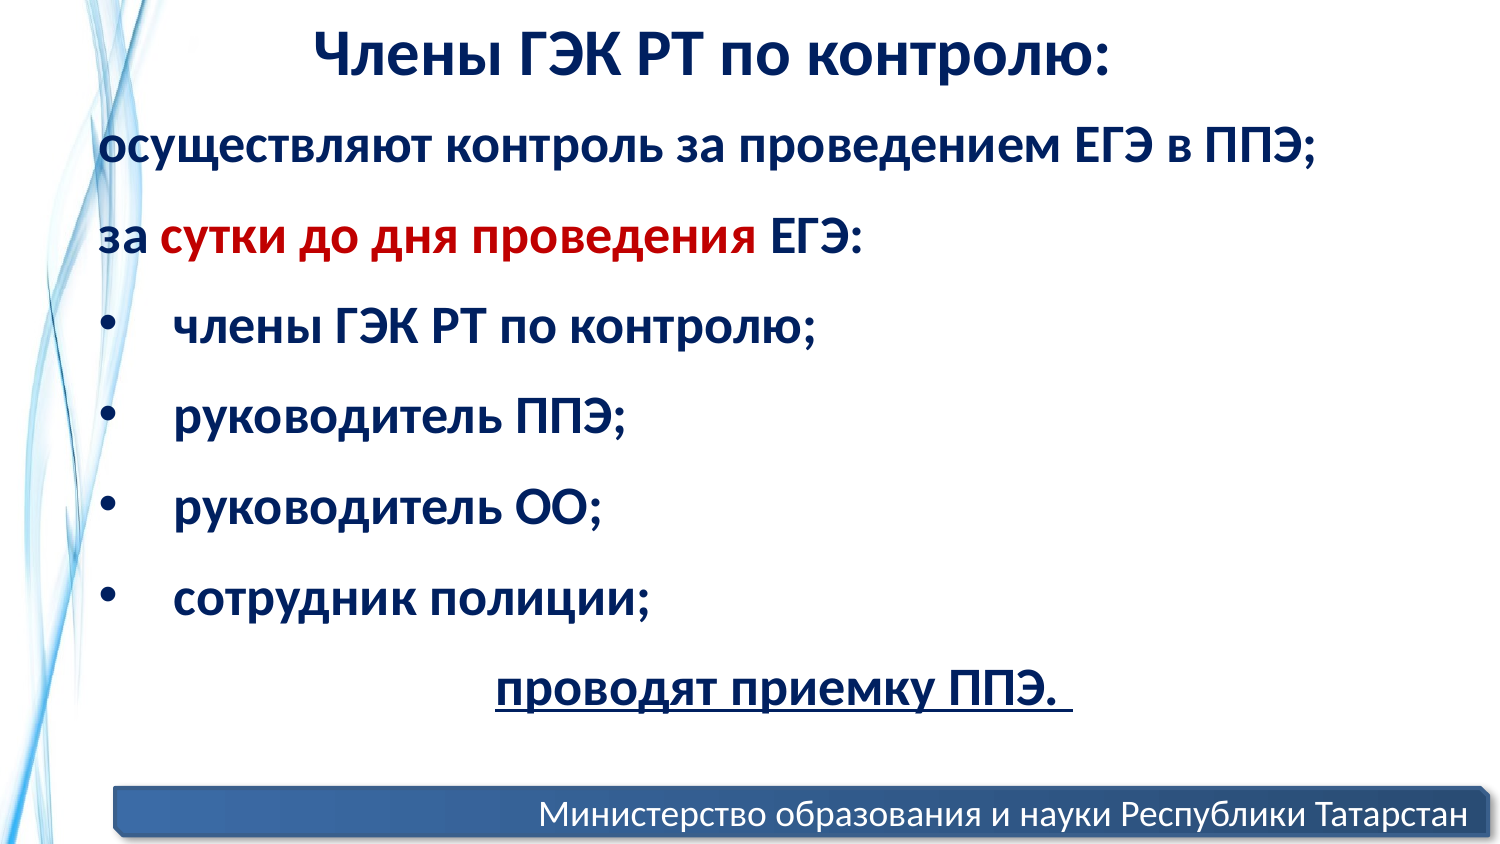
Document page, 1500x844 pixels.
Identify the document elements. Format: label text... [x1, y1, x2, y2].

text_box осуществляют контроль за проведением ЕГЭ в ППЭ; за сутки до дня проведения ЕГЭ: члены ГЭК РТ по контролю; руководитель ППЭ; руководитель ОО; сотрудник полиции; проводят приемку ППЭ. [235, 150, 1486, 844]
text_box Члены ГЭК РТ по контролю: [233, 1, 1246, 115]
picture [0, 0, 231, 844]
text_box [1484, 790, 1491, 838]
